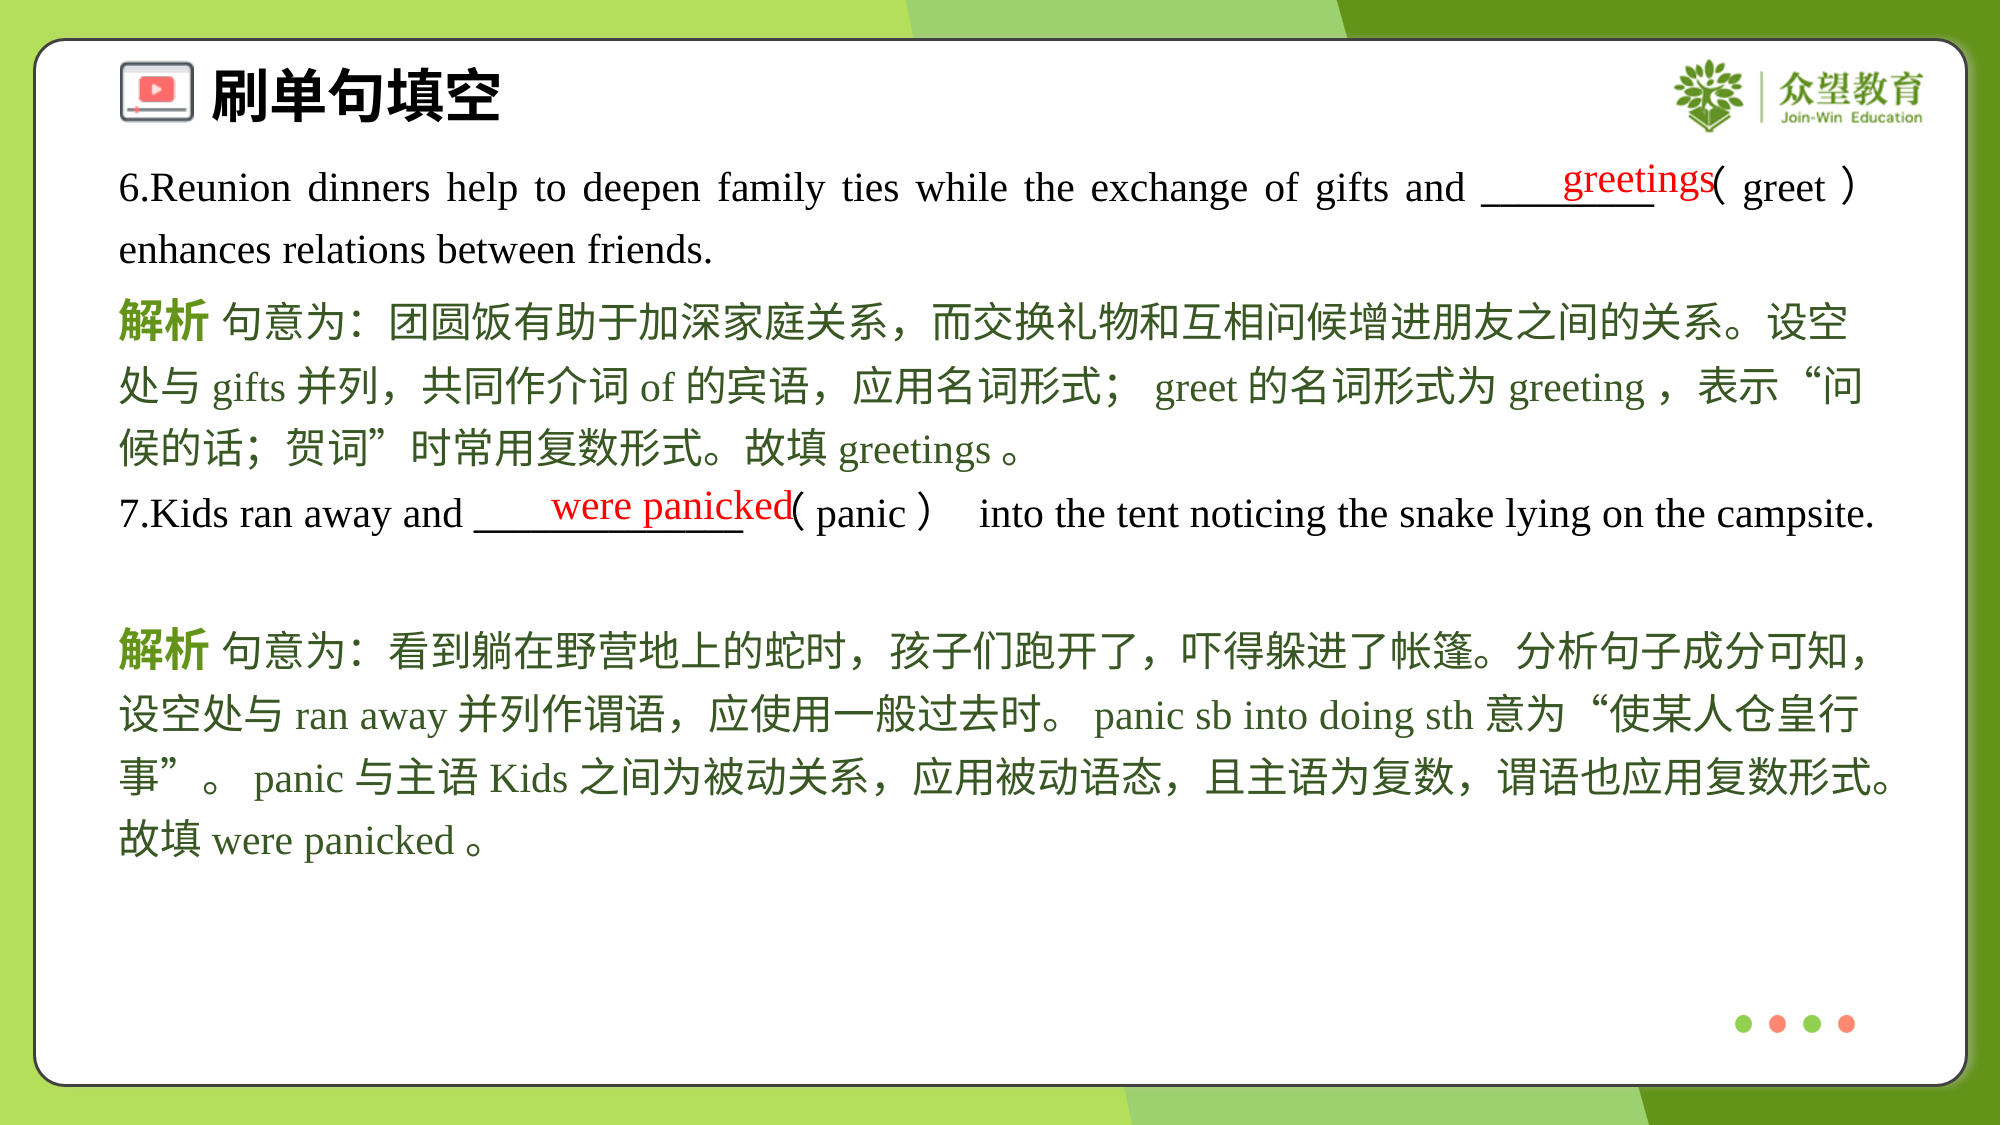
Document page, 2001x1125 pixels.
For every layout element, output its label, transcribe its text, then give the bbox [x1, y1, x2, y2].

picture [0, 0, 2000, 1125]
text_box were panicked [541, 465, 804, 523]
text_box 6.Reunion dinners help to deepen family ties while the exchange of gifts and _________ （greet） enhances relations between friends. [118, 146, 1883, 267]
text_box 解析 句意为：团圆饭有助于加深家庭关系，而交换礼物和互相问候增进朋友之间的关系。设空处与gifts并列，共同作介词of的宾语，应用名词形式；greet的名词形式为greeting，表示“问候的话；贺词”时常用复数形式。故填greetings。 [118, 278, 1883, 468]
text_box 解析 句意为：看到躺在野营地上的蛇时，孩子们跑开了，吓得躲进了帐篷。分析句子成分可知，设空处与ran away并列作谓语，应使用一般过去时。panic sb into doing sth意为“使某人仓皇行事”。panic与主语Kids之间为被动关系，应用被动语态，且主语为复数，谓语也应用复数形式。故填were panicked。 [118, 606, 1883, 858]
text_box 7.Kids ran away and ______________ （panic） into the tent noticing the snake lying on the campsite. [118, 473, 1883, 594]
text_box greetings [1558, 138, 1721, 197]
